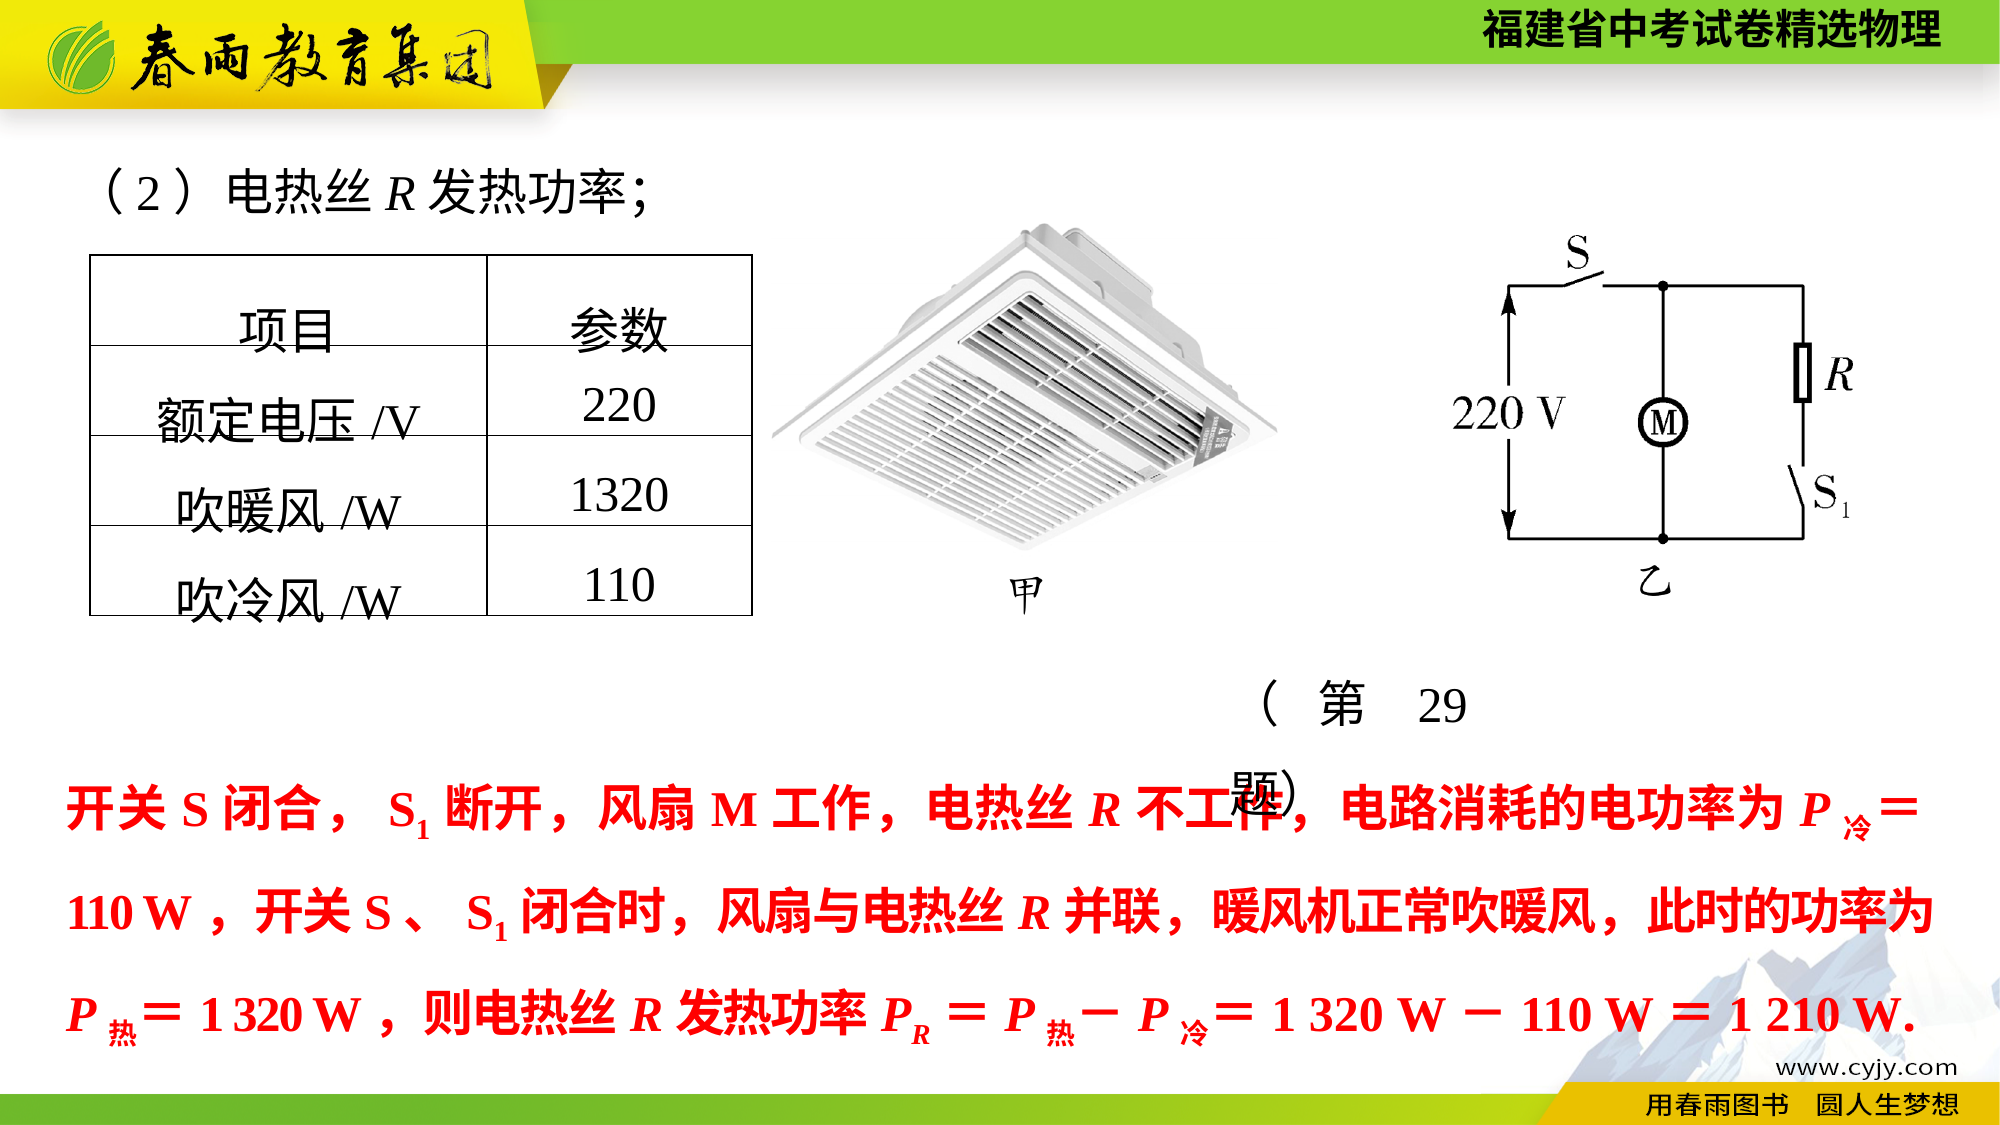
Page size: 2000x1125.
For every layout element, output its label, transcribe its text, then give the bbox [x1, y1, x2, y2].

text_box 开关S闭合，S1断开，风扇M工作，电热丝R不工作，电路消耗的电功率为P冷＝110 W，开关S、S1闭合时，风扇与电热丝R并联，暖风机正常吹暖风，此时的功率为P热＝1 320 W，则电热丝R发热功率PR＝P热－P冷＝1 320 W－110 W＝1 210 W. [51, 735, 1952, 1058]
table_cell 吹冷风/W [91, 526, 486, 615]
table_header 项目 [91, 256, 486, 345]
table_cell 220 [488, 346, 751, 435]
table_cell 额定电压/V [91, 346, 486, 435]
list （2）电热丝R发热功率； [59, 122, 1944, 309]
text_box （第29题） [1214, 635, 1495, 740]
table_header 参数 [488, 256, 751, 345]
picture [0, 0, 2000, 1125]
table_cell 110 [488, 526, 751, 615]
table_cell 吹暖风/W [91, 436, 486, 525]
table_cell 1320 [488, 436, 751, 525]
